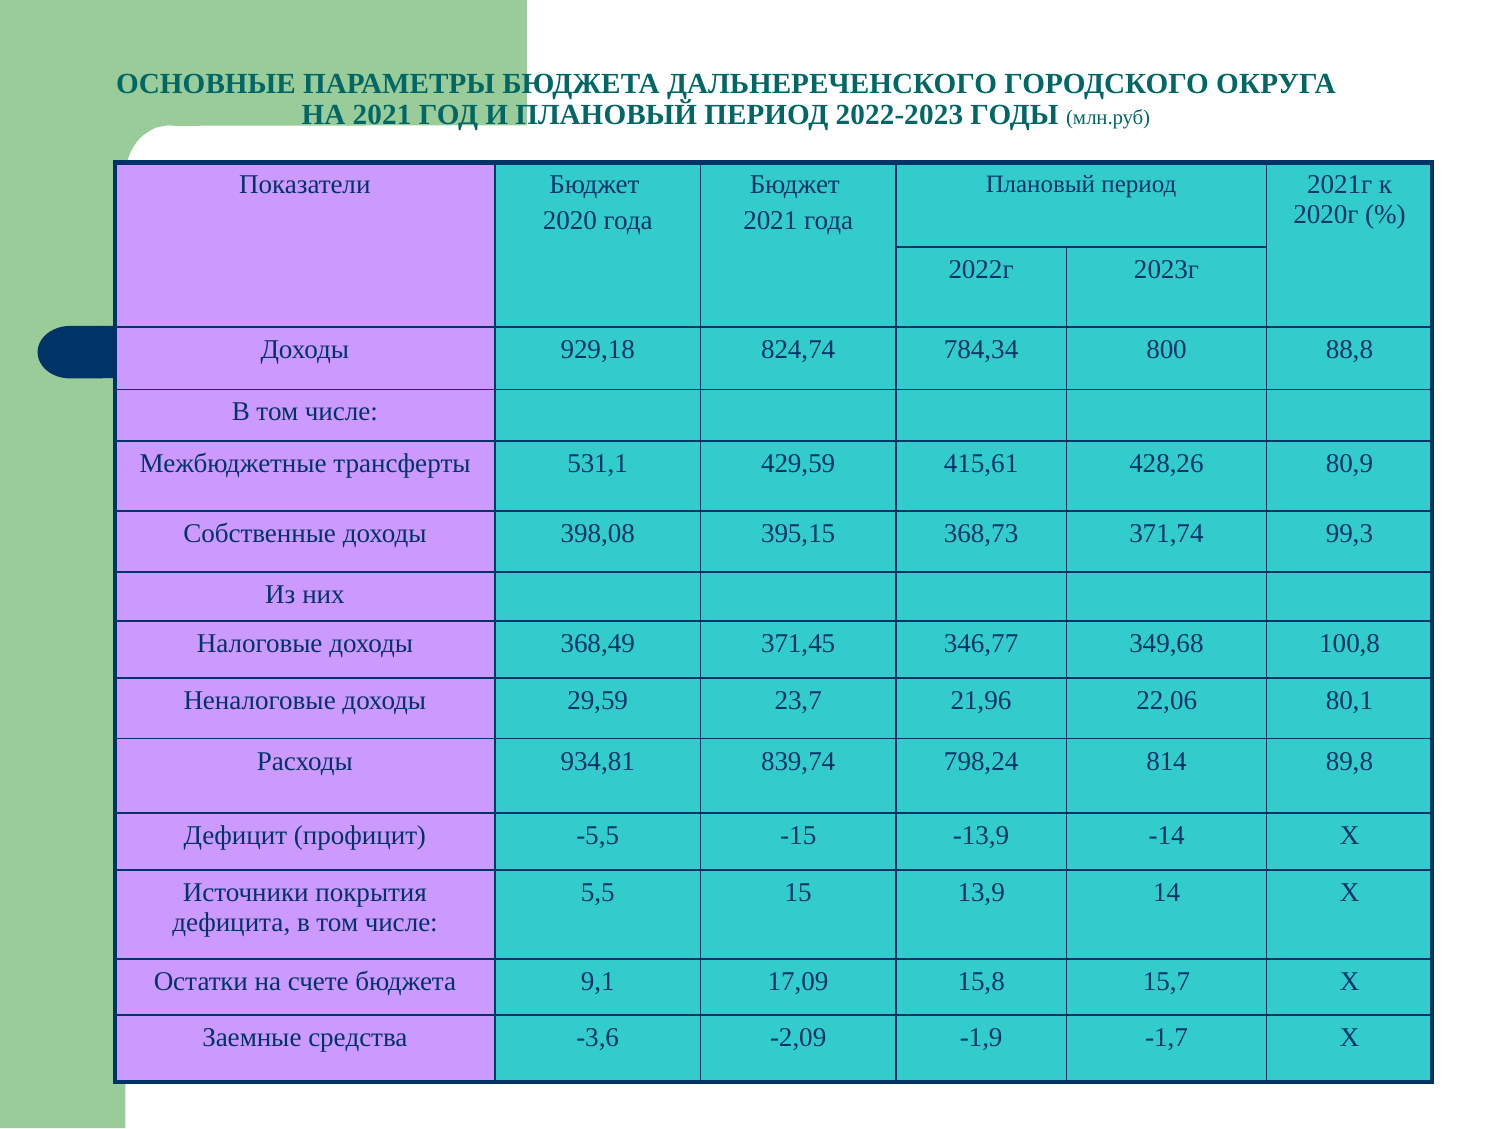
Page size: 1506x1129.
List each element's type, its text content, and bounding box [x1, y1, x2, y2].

table_cell Межбюджетные трансферты [117, 442, 494, 510]
table_cell Доходы [117, 328, 494, 389]
table_cell -5,5 [496, 814, 700, 869]
table_header Плановый период [897, 165, 1266, 246]
table_cell 934,81 [496, 739, 700, 812]
table_cell 9,1 [496, 960, 700, 1014]
table_header Бюджет 2020 года [496, 165, 700, 326]
table_cell [701, 573, 895, 620]
table_cell 395,15 [701, 512, 895, 571]
table_cell 99,3 [1267, 512, 1430, 571]
table_cell 346,77 [897, 622, 1066, 677]
table_cell 800 [1067, 328, 1266, 389]
table_cell Источники покрытия дефицита, в том числе: [117, 871, 494, 958]
table_header Бюджет 2021 года [701, 165, 895, 326]
table_cell [701, 390, 895, 440]
table_cell [496, 573, 700, 620]
table_cell Х [1267, 1016, 1430, 1080]
table_cell 415,61 [897, 442, 1066, 510]
table_cell -13,9 [897, 814, 1066, 869]
table_cell Дефицит (профицит) [117, 814, 494, 869]
table_cell 100,8 [1267, 622, 1430, 677]
table_header 2021г к 2020г (%) [1267, 165, 1430, 326]
table_cell -14 [1067, 814, 1266, 869]
table_cell 17,09 [701, 960, 895, 1014]
table_cell 21,96 [897, 679, 1066, 738]
table_cell [1267, 573, 1430, 620]
table_cell Из них [117, 573, 494, 620]
table_cell 814 [1067, 739, 1266, 812]
table_cell 22,06 [1067, 679, 1266, 738]
table_cell 88,8 [1267, 328, 1430, 389]
table_cell Заемные средства [117, 1016, 494, 1080]
table_cell 368,49 [496, 622, 700, 677]
table_cell 428,26 [1067, 442, 1266, 510]
table_cell -1,7 [1067, 1016, 1266, 1080]
table_cell [897, 573, 1066, 620]
table_cell Х [1267, 960, 1430, 1014]
table_cell 80,1 [1267, 679, 1430, 738]
table_cell 371,45 [701, 622, 895, 677]
table_cell Х [1267, 814, 1430, 869]
table_cell 13,9 [897, 871, 1066, 958]
table_cell 531,1 [496, 442, 700, 510]
table_cell 929,18 [496, 328, 700, 389]
table_cell В том числе: [117, 390, 494, 440]
table_cell 2022г [897, 248, 1066, 326]
table_cell 89,8 [1267, 739, 1430, 812]
table_cell 429,59 [701, 442, 895, 510]
table_cell 15 [701, 871, 895, 958]
table_cell [496, 390, 700, 440]
table_cell 23,7 [701, 679, 895, 738]
table_header Показатели [117, 165, 494, 326]
table_cell [897, 390, 1066, 440]
table_cell [1067, 390, 1266, 440]
table_cell Налоговые доходы [117, 622, 494, 677]
table_cell 824,74 [701, 328, 895, 389]
table_cell Неналоговые доходы [117, 679, 494, 738]
table_cell -1,9 [897, 1016, 1066, 1080]
table_cell 398,08 [496, 512, 700, 571]
table_cell Х [1267, 871, 1430, 958]
table_cell 15,7 [1067, 960, 1266, 1014]
table_cell 784,34 [897, 328, 1066, 389]
table_cell 29,59 [496, 679, 700, 738]
table_cell Собственные доходы [117, 512, 494, 571]
table_cell Остатки на счете бюджета [117, 960, 494, 1014]
table_cell 368,73 [897, 512, 1066, 571]
table_cell 798,24 [897, 739, 1066, 812]
table_cell Расходы [117, 739, 494, 812]
table_cell 839,74 [701, 739, 895, 812]
table_cell 5,5 [496, 871, 700, 958]
table_cell -15 [701, 814, 895, 869]
table_cell -3,6 [496, 1016, 700, 1080]
table_cell 15,8 [897, 960, 1066, 1014]
table_cell 2023г [1067, 248, 1266, 326]
table_cell 14 [1067, 871, 1266, 958]
table_cell -2,09 [701, 1016, 895, 1080]
table_cell 371,74 [1067, 512, 1266, 571]
table_cell [1067, 573, 1266, 620]
table_cell [1267, 390, 1430, 440]
title ОСНОВНЫЕ ПАРАМЕТРЫ БЮДЖЕТА ДАЛЬНЕРЕЧЕНСКОГО ГОРОДСКОГО ОКРУГА НА 2021 ГОД И ПЛАНОВЫЙ ПЕРИОД 2022-2023 ГОДЫ (млн.руб) [79, 32, 1373, 139]
table_cell 80,9 [1267, 442, 1430, 510]
table_cell 349,68 [1067, 622, 1266, 677]
